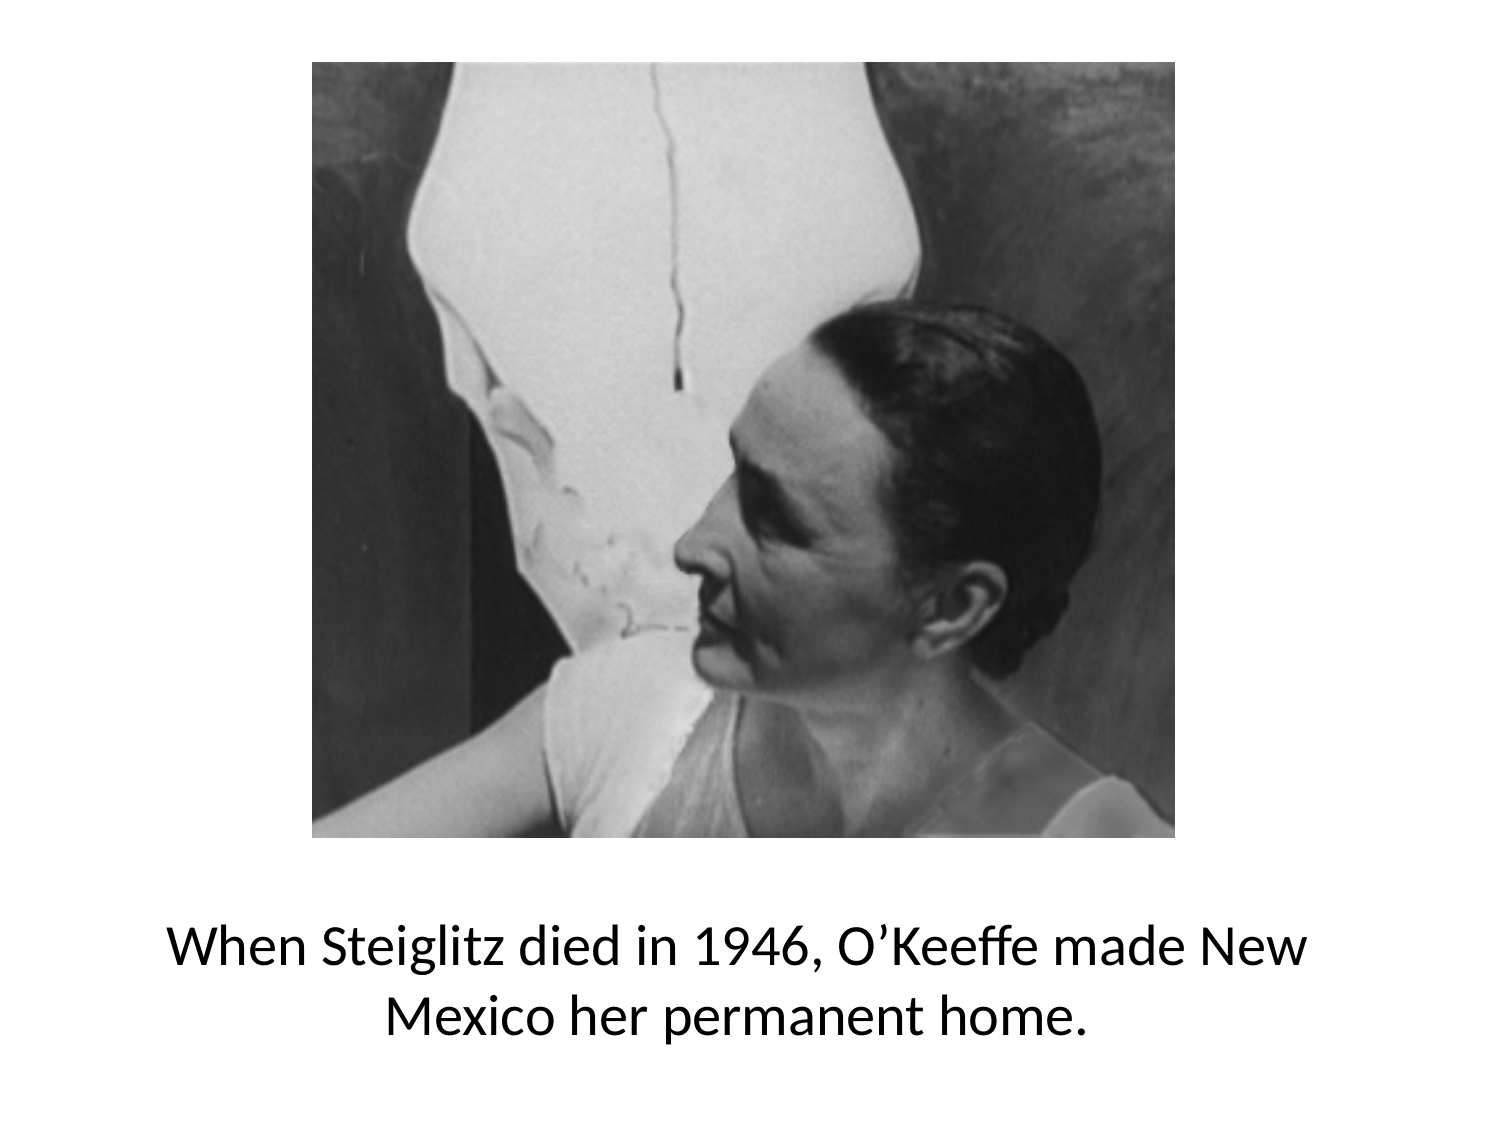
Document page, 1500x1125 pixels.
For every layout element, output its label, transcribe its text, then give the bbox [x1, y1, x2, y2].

picture [312, 62, 1175, 838]
text_box When Steiglitz died in 1946, O’Keeffe made New Mexico her permanent home. [62, 899, 1413, 1055]
